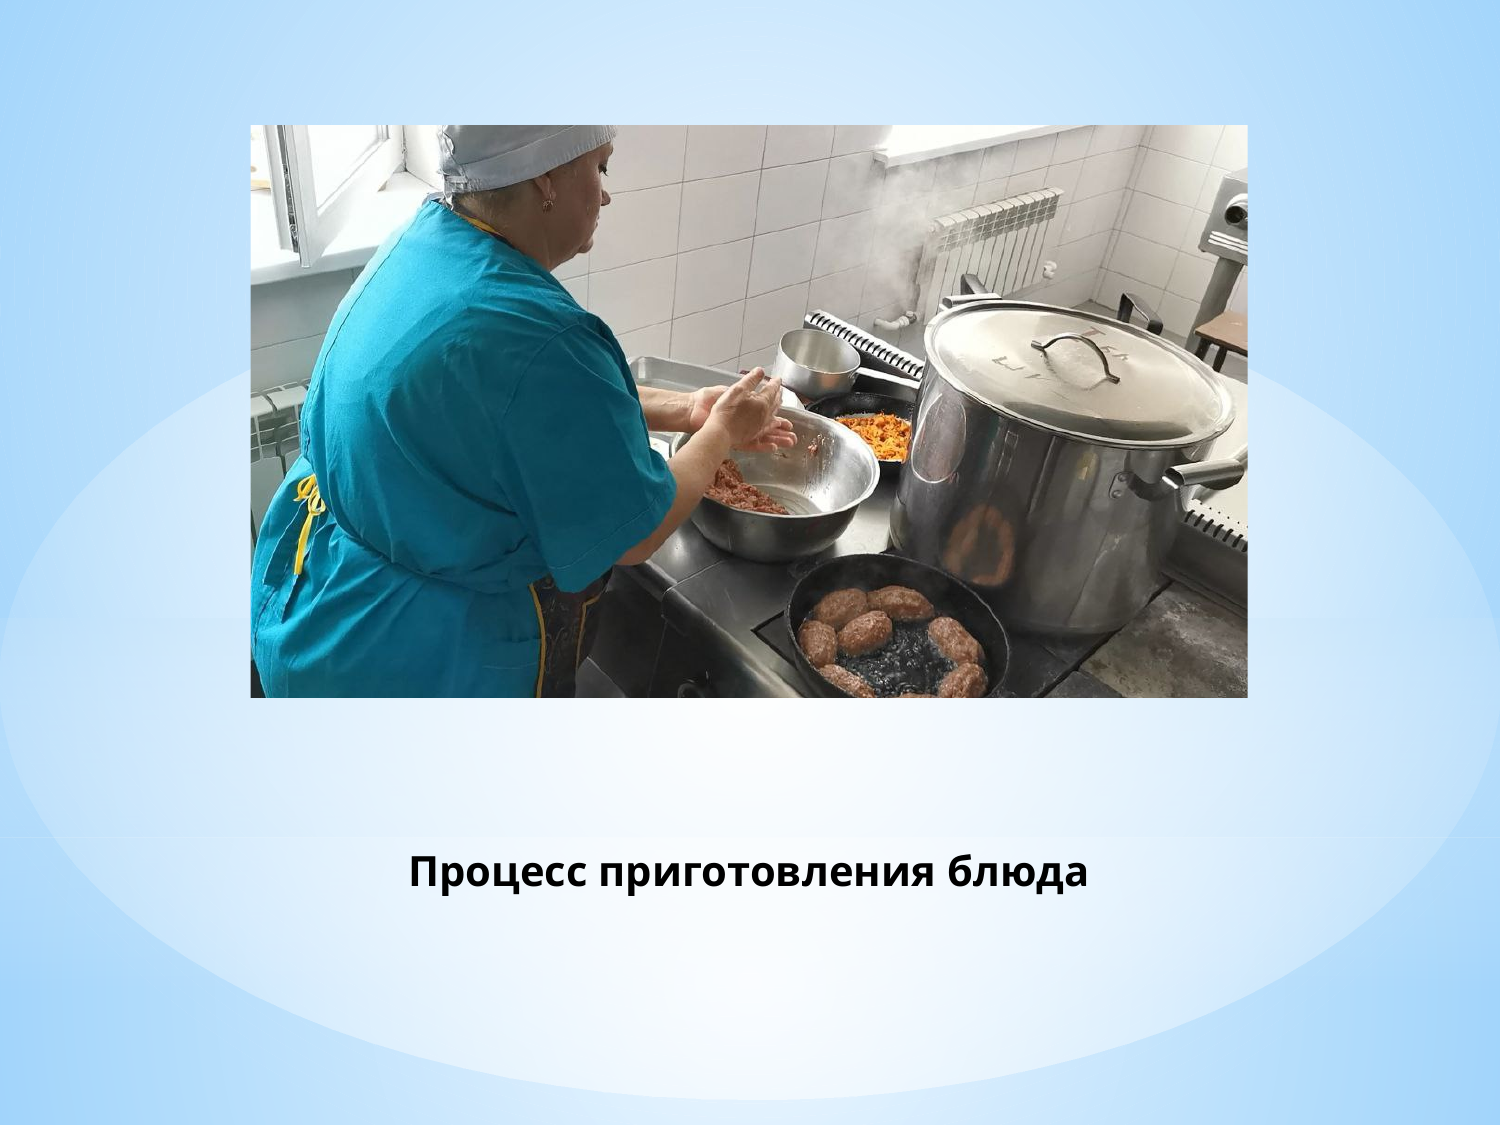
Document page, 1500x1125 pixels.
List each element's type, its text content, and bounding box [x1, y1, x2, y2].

title Процесс приготовления блюда [135, 786, 1363, 1000]
picture [250, 125, 1248, 698]
